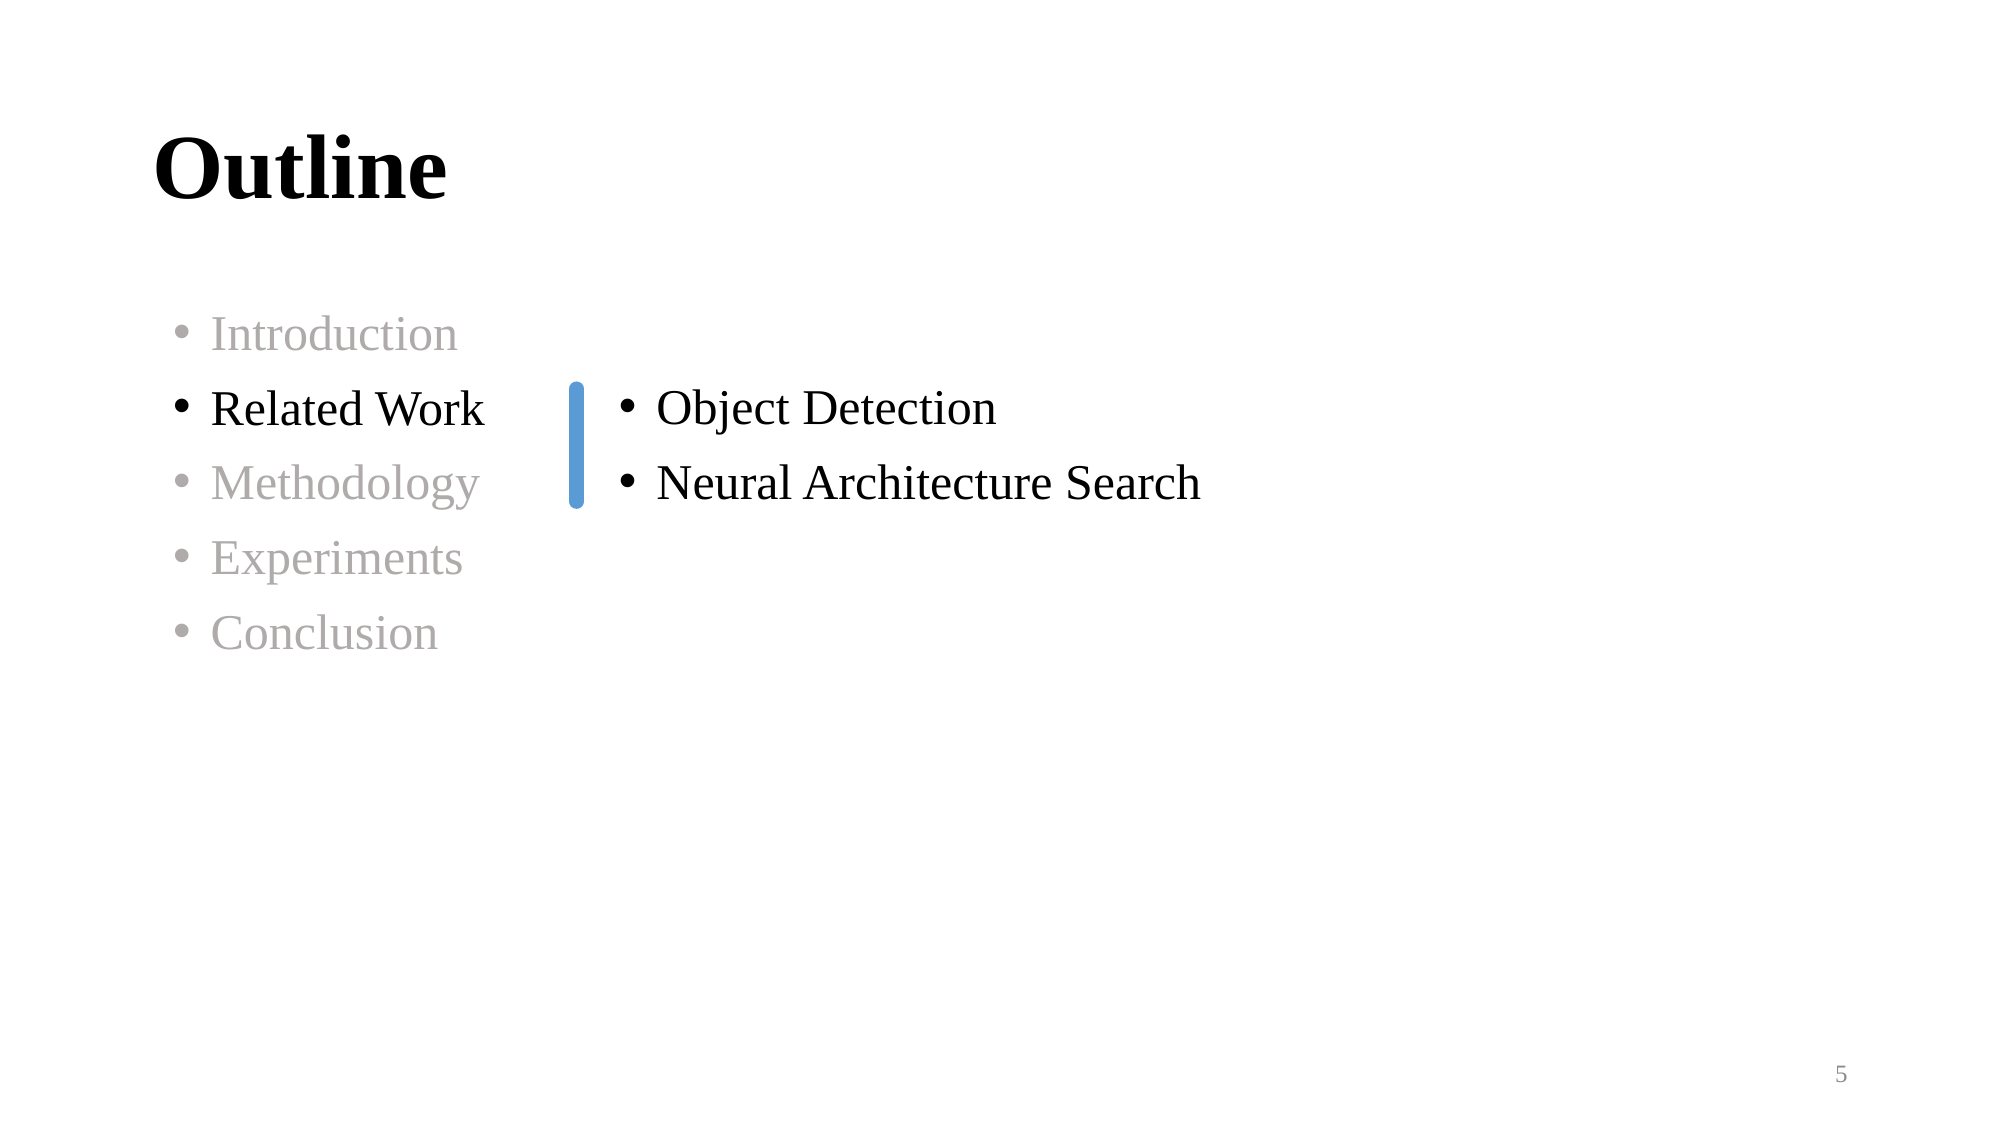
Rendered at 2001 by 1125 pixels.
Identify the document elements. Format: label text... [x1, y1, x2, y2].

list Introduction Related Work Methodology Experiments Conclusion [158, 299, 1863, 1014]
text_box Object Detection Neural Architecture Search [603, 373, 1797, 553]
title Outline [137, 59, 1863, 278]
slide_number 5 [1412, 1042, 1863, 1103]
